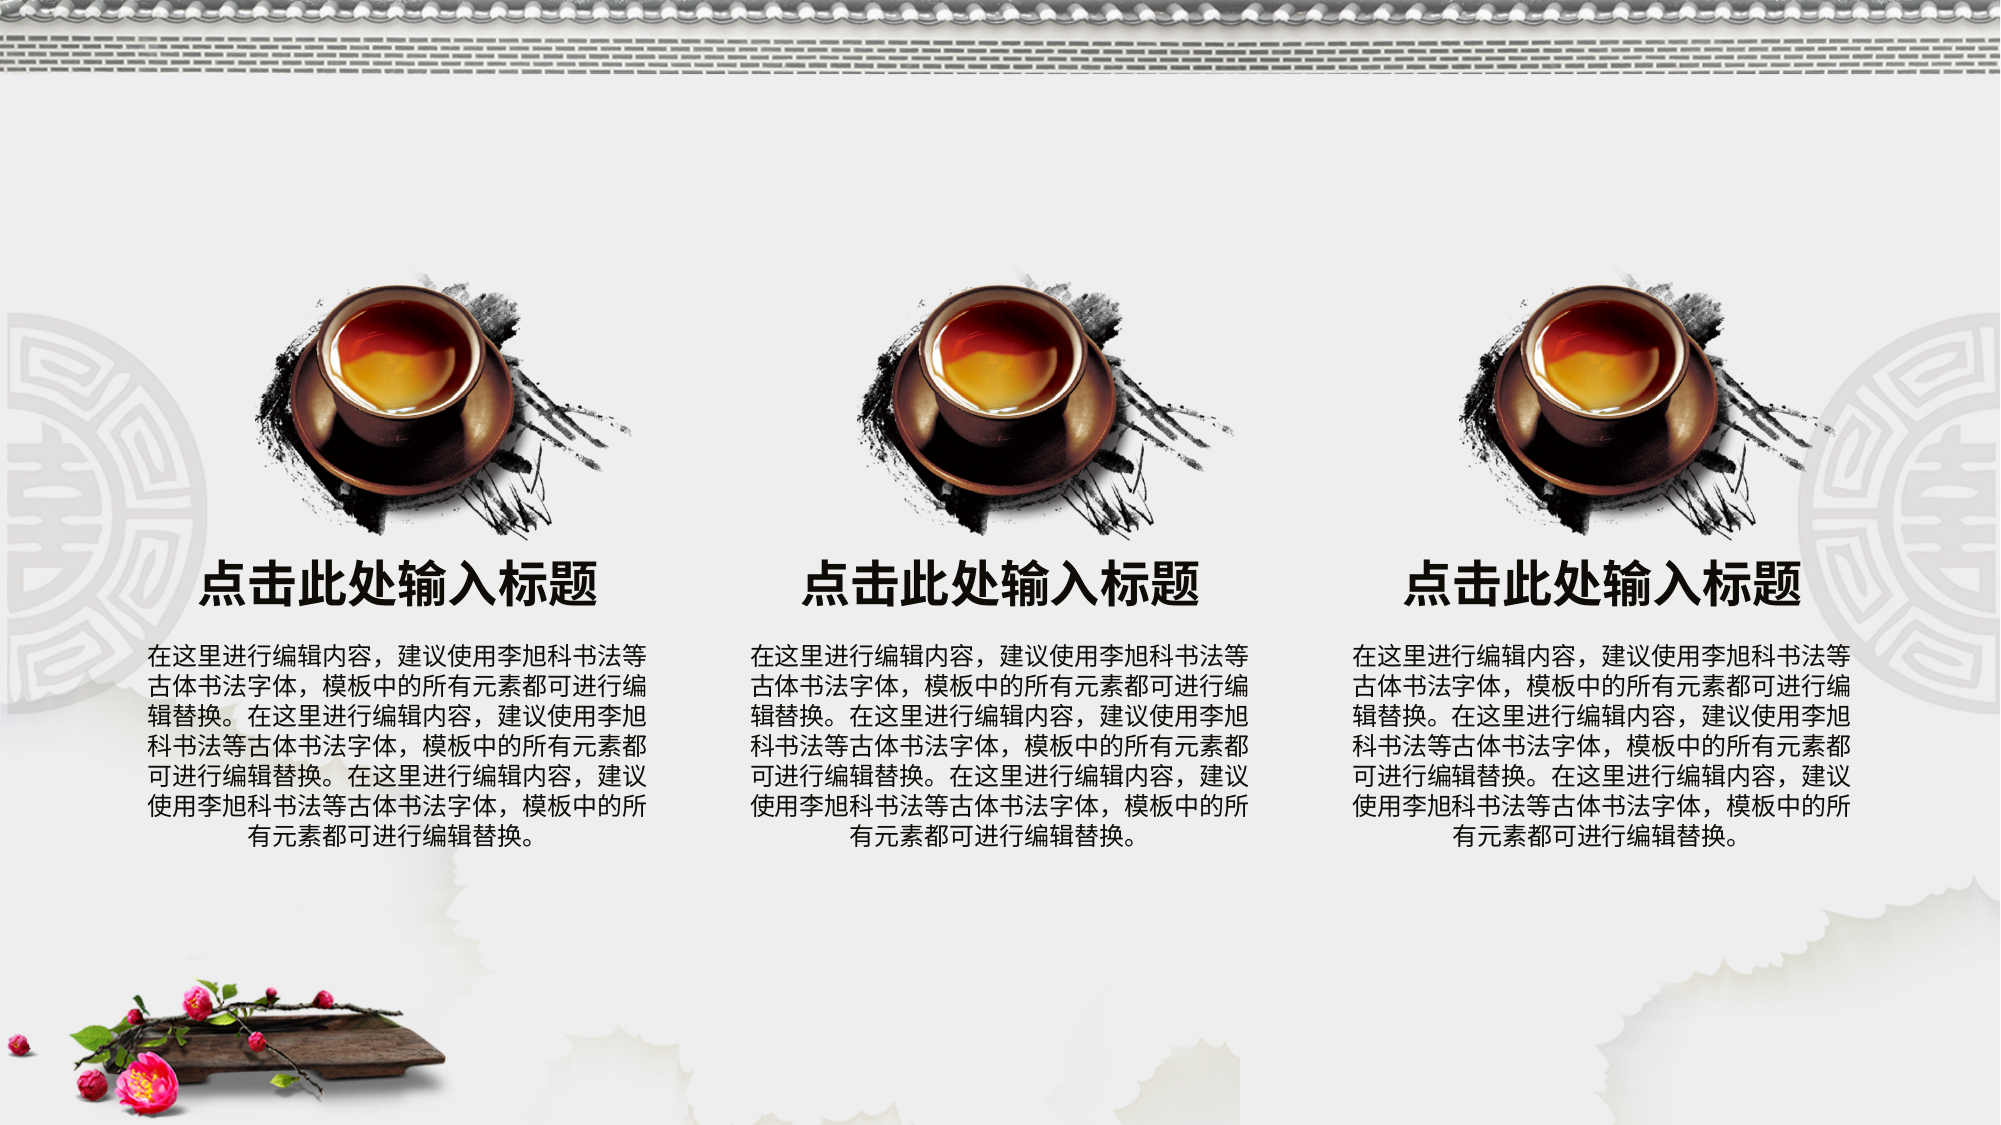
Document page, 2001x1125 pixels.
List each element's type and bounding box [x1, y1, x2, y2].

text_box [124, 545, 672, 861]
text_box [726, 545, 1274, 861]
picture [0, 0, 2001, 1125]
text_box [1328, 545, 1876, 861]
